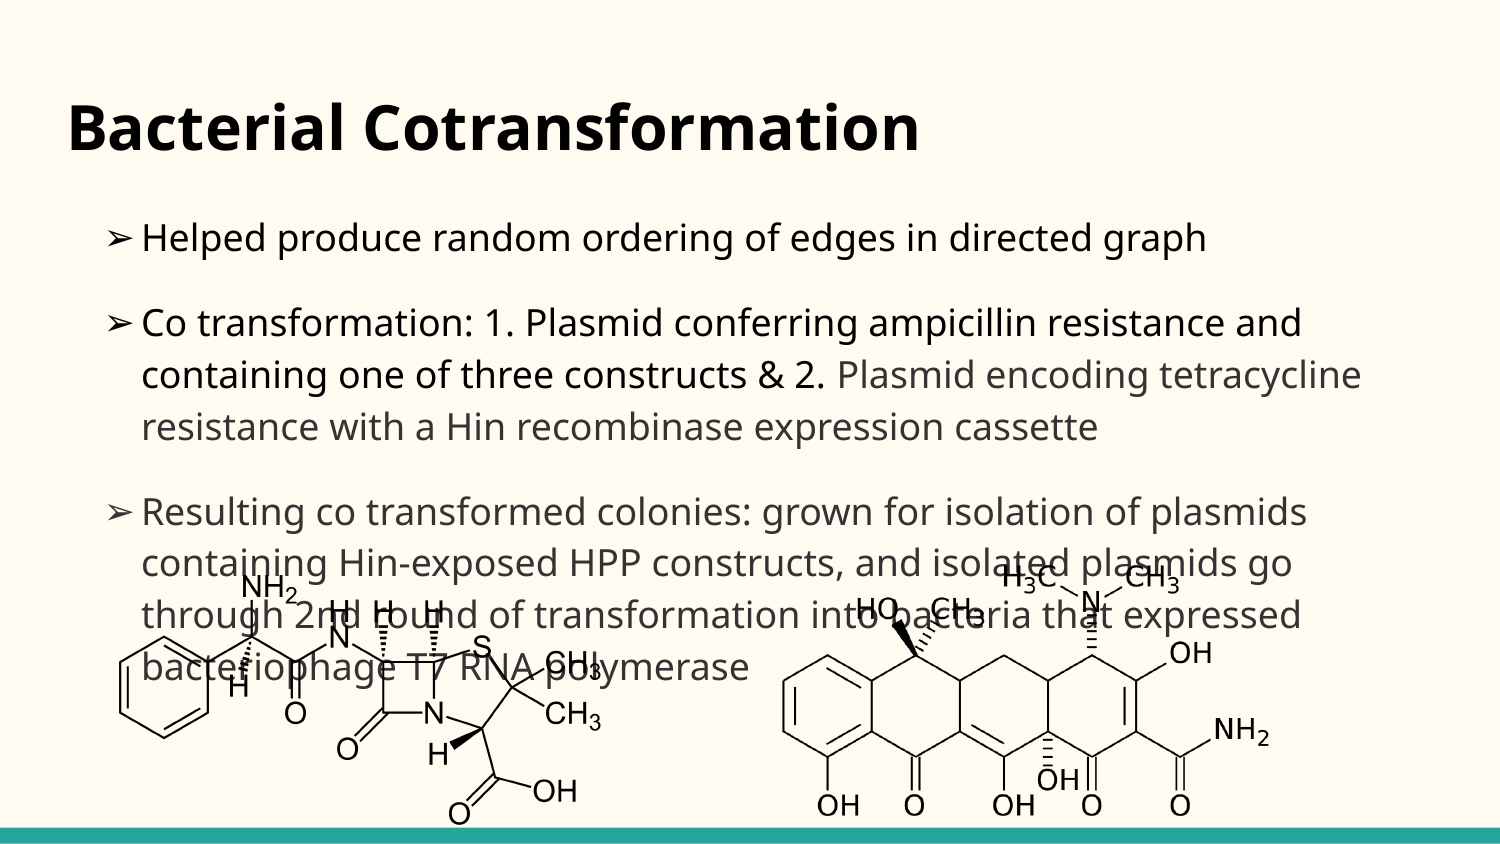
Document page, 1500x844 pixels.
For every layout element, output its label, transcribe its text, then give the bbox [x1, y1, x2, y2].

list Helped produce random ordering of edges in directed graph Co transformation: 1. Plasmid conferring ampicillin resistance and containing one of three constructs & 2. Plasmid encoding tetracycline resistance with a Hin recombinase expression cassette Resulting co transformed colonies: grown for isolation of plasmids containing Hin-exposed HPP constructs, and isolated plasmids go through 2nd round of transformation into bacteria that expressed bacteriophage T7 RNA polymerase [51, 192, 1449, 750]
title Bacterial Cotransformation [51, 72, 1449, 174]
picture [777, 559, 1273, 819]
picture [116, 568, 605, 828]
